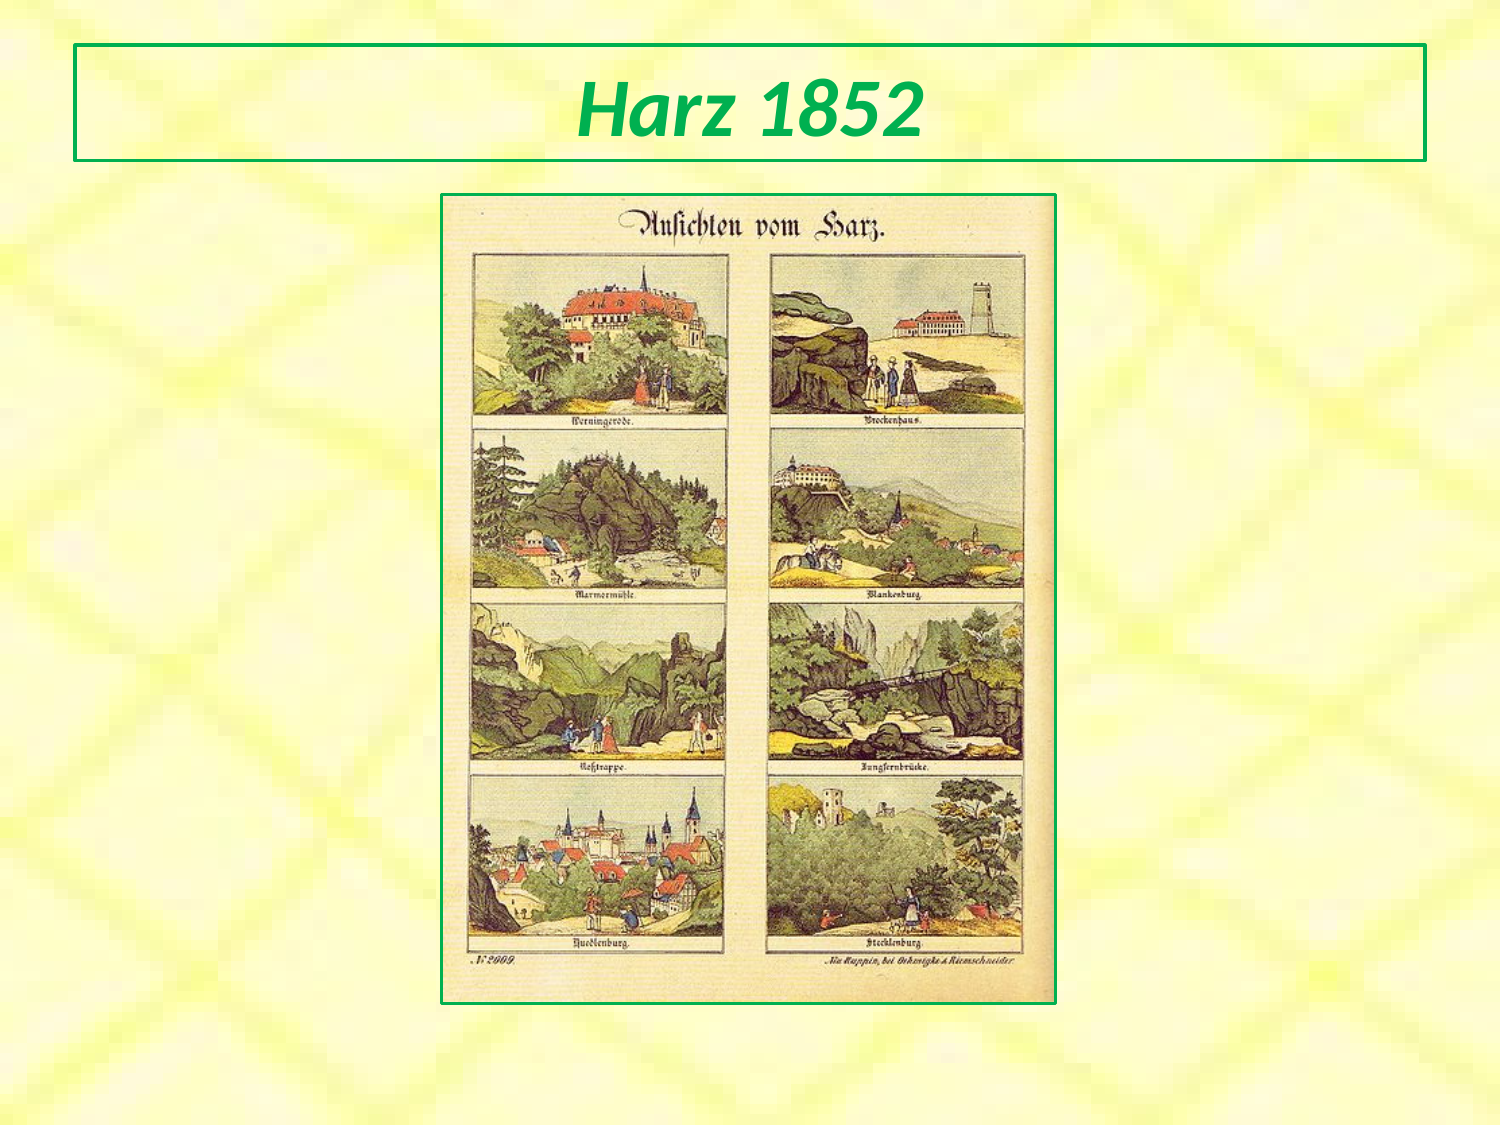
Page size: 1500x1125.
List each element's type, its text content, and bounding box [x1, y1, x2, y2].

picture [0, 0, 1500, 1125]
title Harz 1852 [75, 45, 1425, 161]
